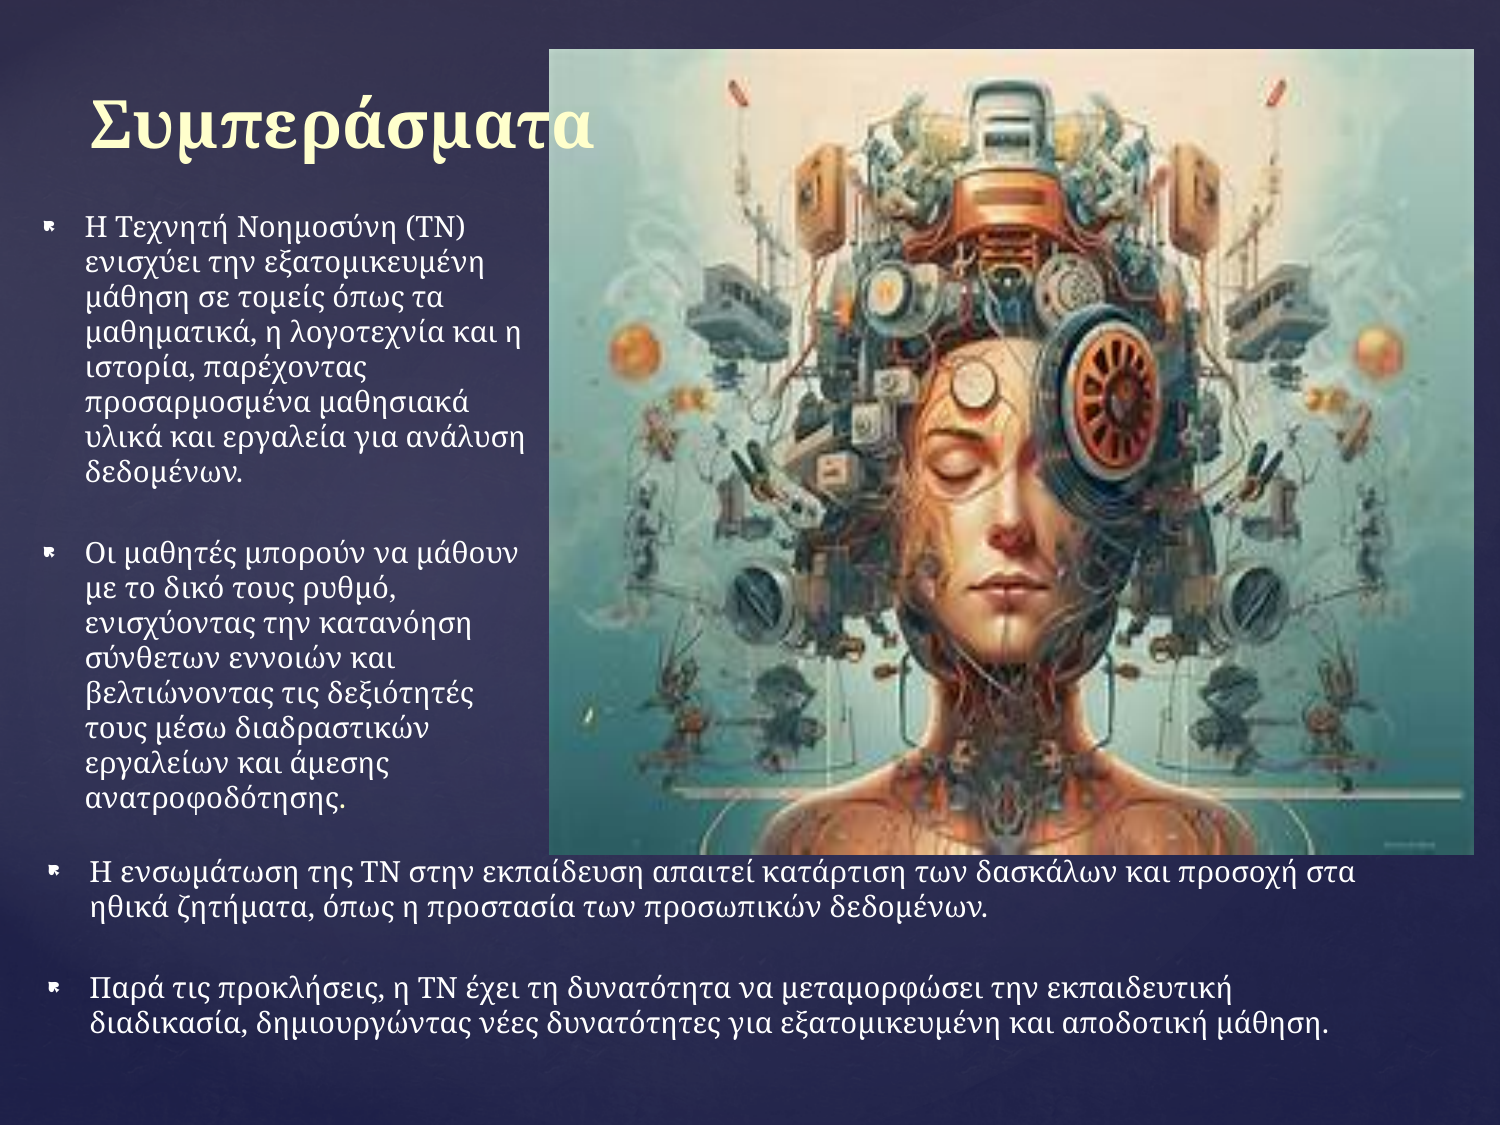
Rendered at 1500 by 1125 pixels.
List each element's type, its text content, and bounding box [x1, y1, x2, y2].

text_box Συμπεράσματα [75, 74, 539, 170]
picture [549, 49, 1474, 855]
text_box Η Τεχνητή Νοημοσύνη (ΤΝ) ενισχύει την εξατομικευμένη μάθηση σε τομείς όπως τα μαθηματικά, η λογοτεχνία και η ιστορία, παρέχοντας προσαρμοσμένα μαθησιακά υλικά και εργαλεία για ανάλυση δεδομένων. Οι μαθητές μπορούν να μάθουν με το δικό τους ρυθμό, ενισχύοντας την κατανόηση σύνθετων εννοιών και βελτιώνοντας τις δεξιότητές τους μέσω διαδραστικών εργαλείων και άμεσης ανατροφοδότησης. [24, 200, 539, 838]
text_box Η ενσωμάτωση της ΤΝ στην εκπαίδευση απαιτεί κατάρτιση των δασκάλων και προσοχή στα ηθικά ζητήματα, όπως η προστασία των προσωπικών δεδομένων. Παρά τις προκλήσεις, η ΤΝ έχει τη δυνατότητα να μεταμορφώσει την εκπαιδευτική διαδικασία, δημιουργώντας νέες δυνατότητες για εξατομικευμένη και αποδοτική μάθηση. [29, 800, 1405, 1125]
